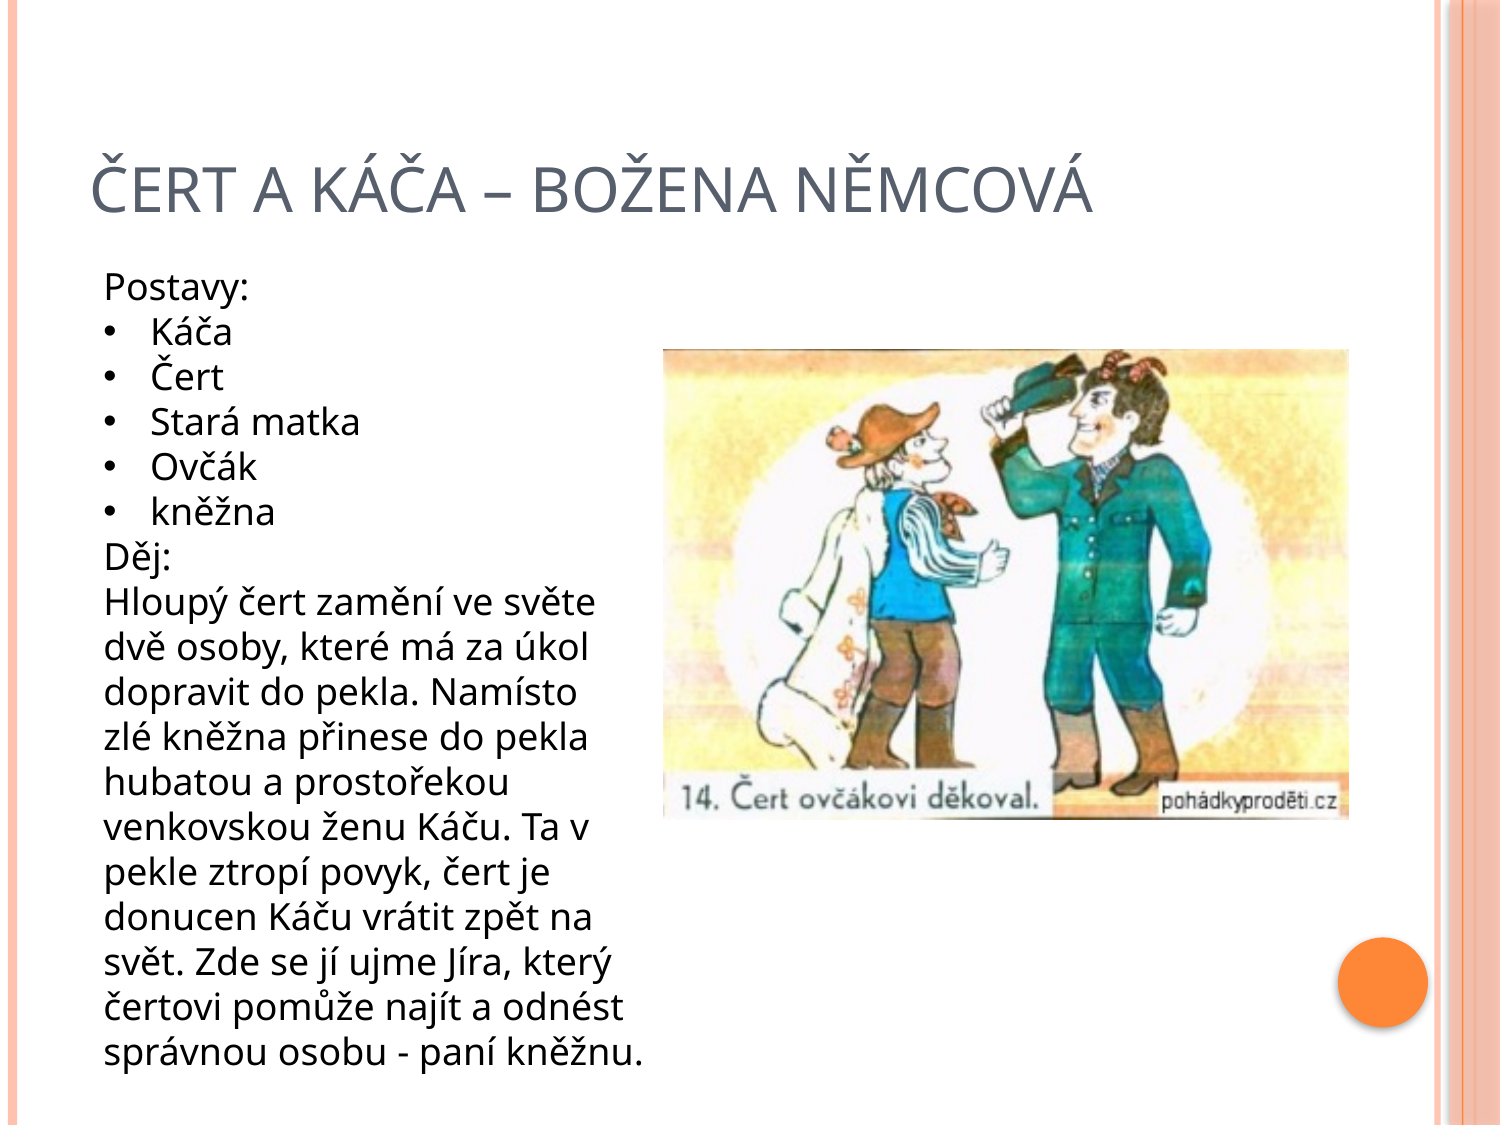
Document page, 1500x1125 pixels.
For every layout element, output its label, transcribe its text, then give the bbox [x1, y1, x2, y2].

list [663, 349, 1349, 821]
title Čert a káča – Božena Němcová [75, 45, 1300, 233]
text_box Postavy: Káča Čert Stará matka Ovčák kněžna Děj: Hloupý čert zamění ve světe dvě osoby, které má za úkol dopravit do pekla. Namísto zlé kněžna přinese do pekla hubatou a prostořekou venkovskou ženu Káču. Ta v pekle ztropí povyk, čert je donucen Káču vrátit zpět na svět. Zde se jí ujme Jíra, který čertovi pomůže najít a odnést správnou osobu - paní kněžnu. [88, 255, 668, 1081]
